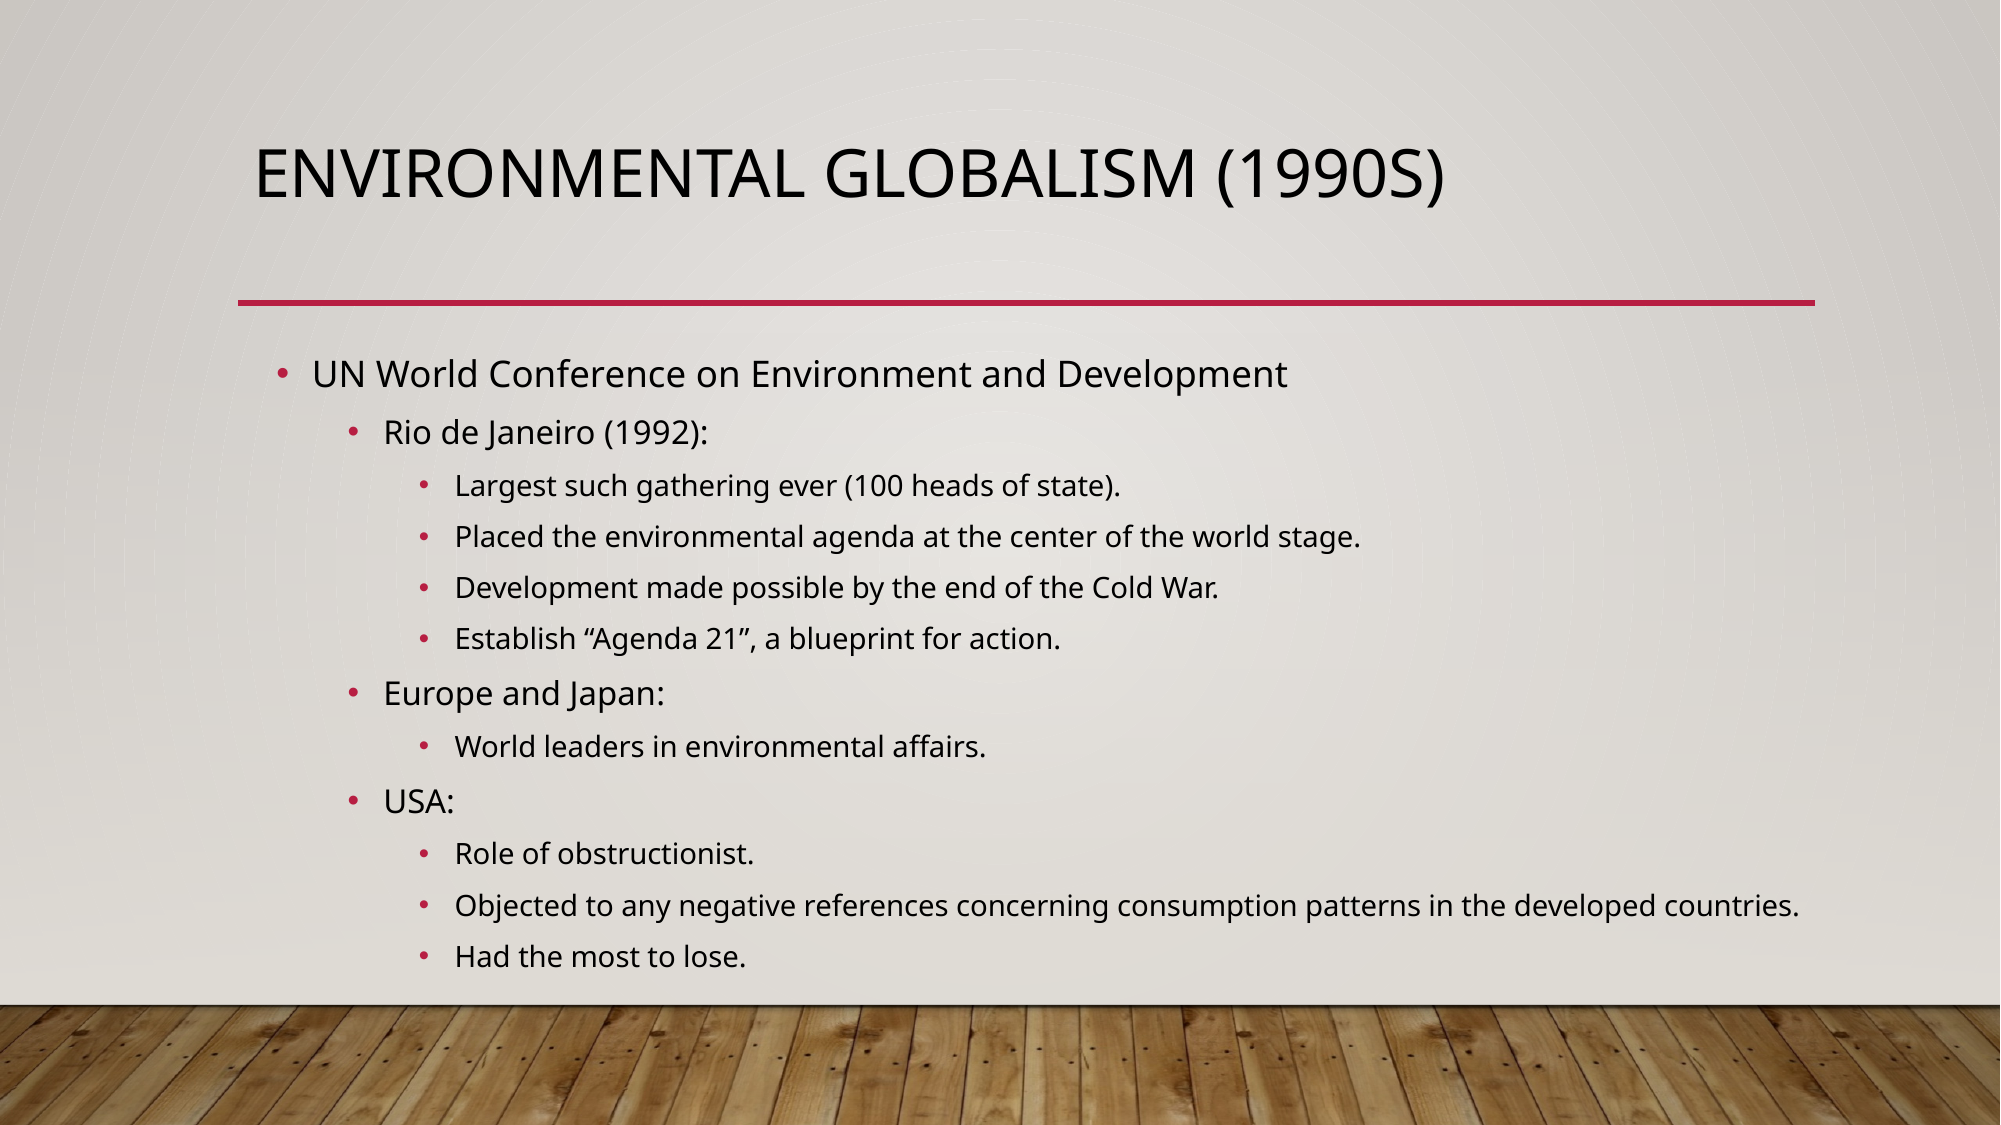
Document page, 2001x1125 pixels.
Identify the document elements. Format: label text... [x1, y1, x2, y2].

title Environmental Globalism (1990s) [238, 131, 1814, 305]
list UN World Conference on Environment and Development Rio de Janeiro (1992): Largest such gathering ever (100 heads of state). Placed the environmental agenda at the center of the world stage. Development made possible by the end of the Cold War. Establish “Agenda 21”, a blueprint for action. Europe and Japan: World leaders in environmental affairs. USA: Role of obstructionist. Objected to any negative references concerning consumption patterns in the developed countries. Had the most to lose. [261, 334, 1837, 1025]
picture [0, 1005, 2000, 1125]
